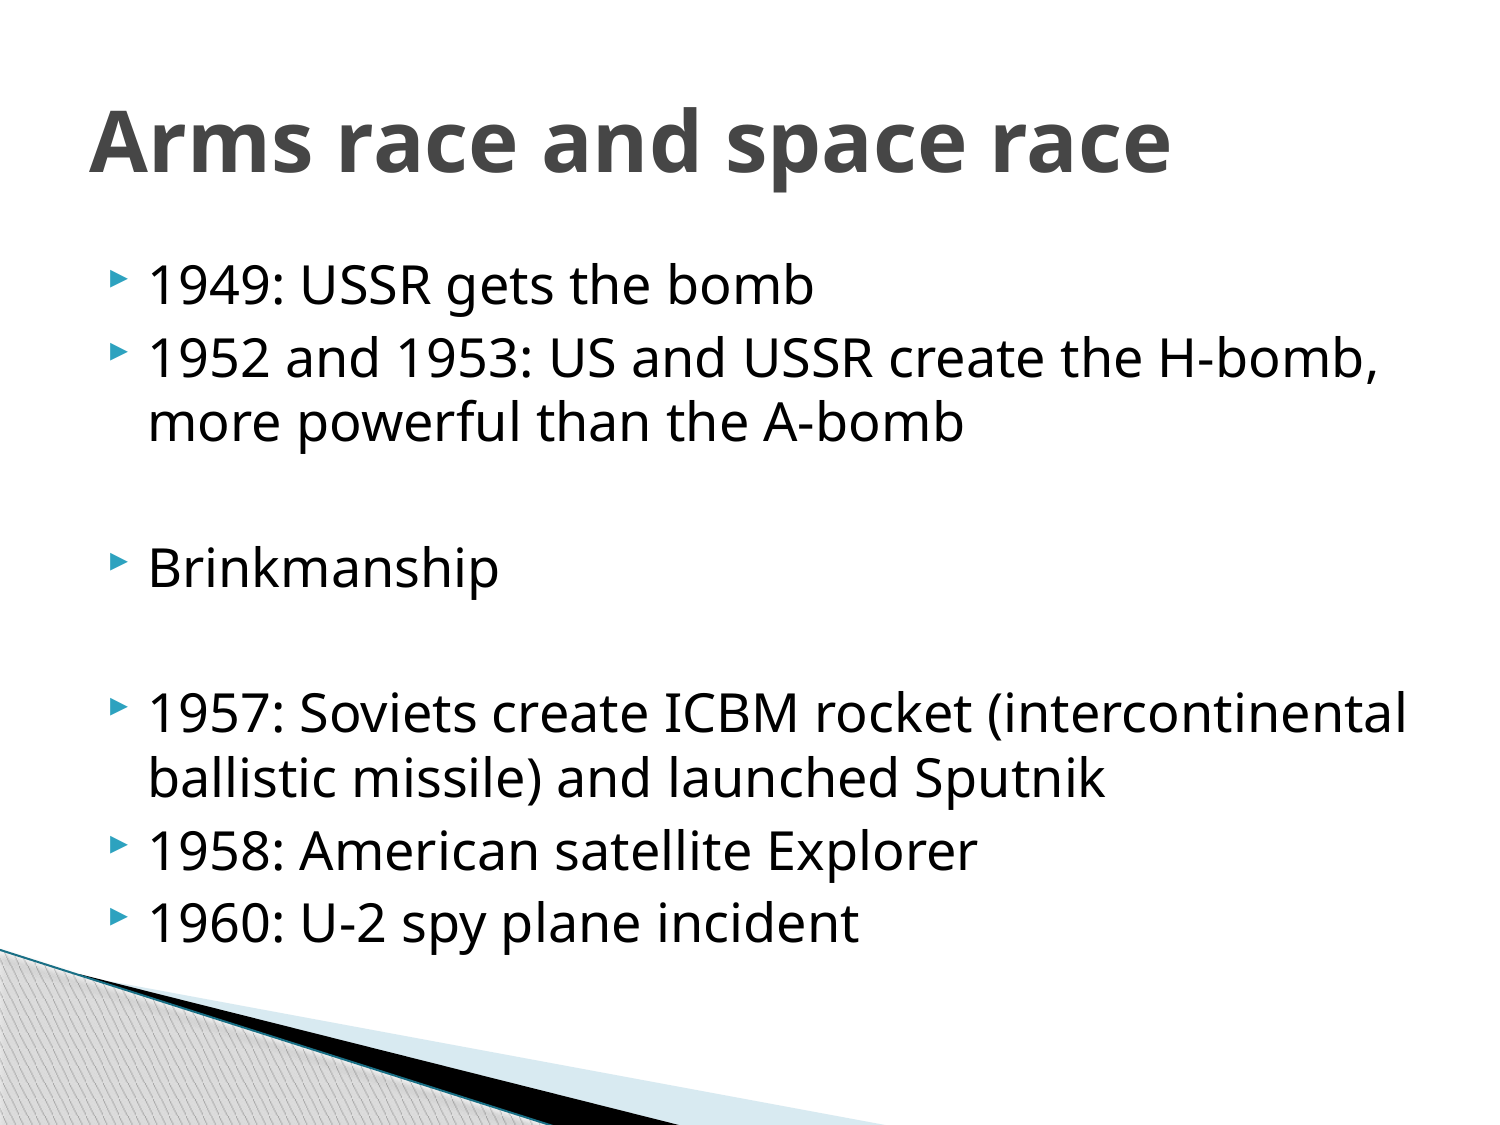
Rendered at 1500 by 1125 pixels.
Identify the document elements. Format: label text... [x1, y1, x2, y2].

title Arms race and space race [75, 45, 1425, 233]
list 1949: USSR gets the bomb 1952 and 1953: US and USSR create the H-bomb, more powerful than the A-bomb Brinkmanship 1957: Soviets create ICBM rocket (intercontinental ballistic missile) and launched Sputnik 1958: American satellite Explorer 1960: U-2 spy plane incident [75, 243, 1425, 986]
